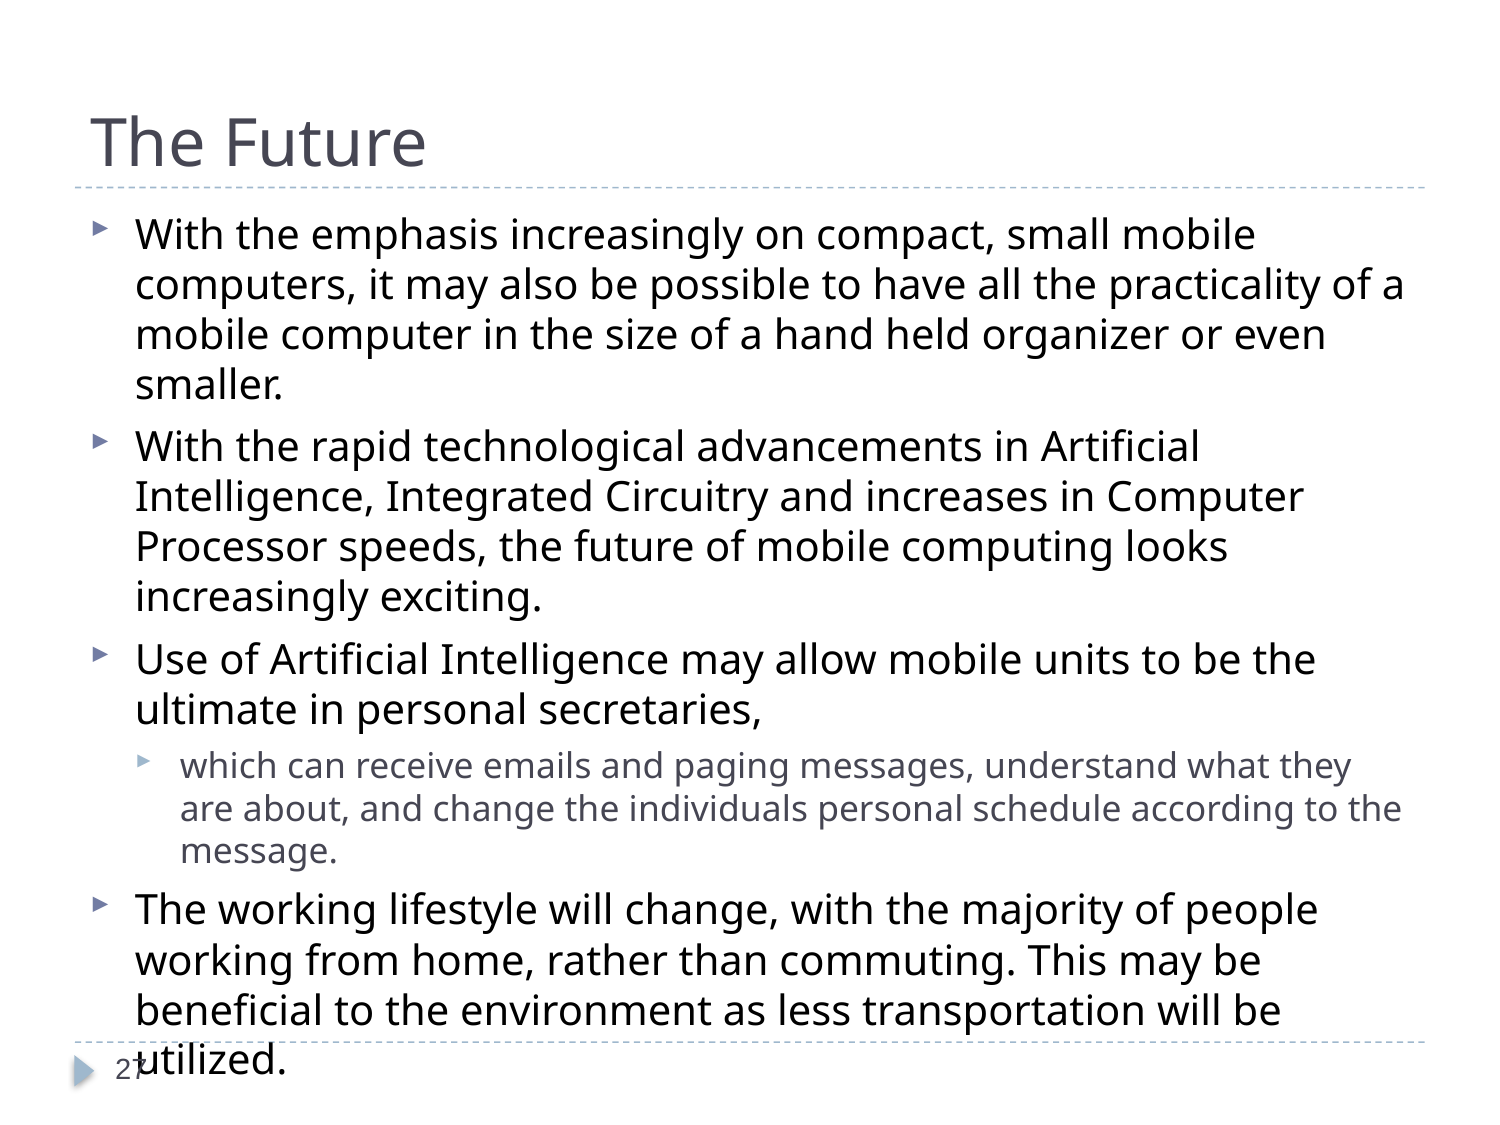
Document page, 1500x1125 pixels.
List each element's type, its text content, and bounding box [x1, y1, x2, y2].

list With the emphasis increasingly on compact, small mobile computers, it may also be possible to have all the practicality of a mobile computer in the size of a hand held organizer or even smaller. With the rapid technological advancements in Artificial Intelligence, Integrated Circuitry and increases in Computer Processor speeds, the future of mobile computing looks increasingly exciting. Use of Artificial Intelligence may allow mobile units to be the ultimate in personal secretaries, which can receive emails and paging messages, understand what they are about, and change the individuals personal schedule according to the message. The working lifestyle will change, with the majority of people working from home, rather than commuting. This may be beneficial to the environment as less transportation will be utilized. [74, 199, 1426, 1011]
slide_number 27 [100, 1042, 426, 1103]
title The Future [74, 24, 1426, 188]
